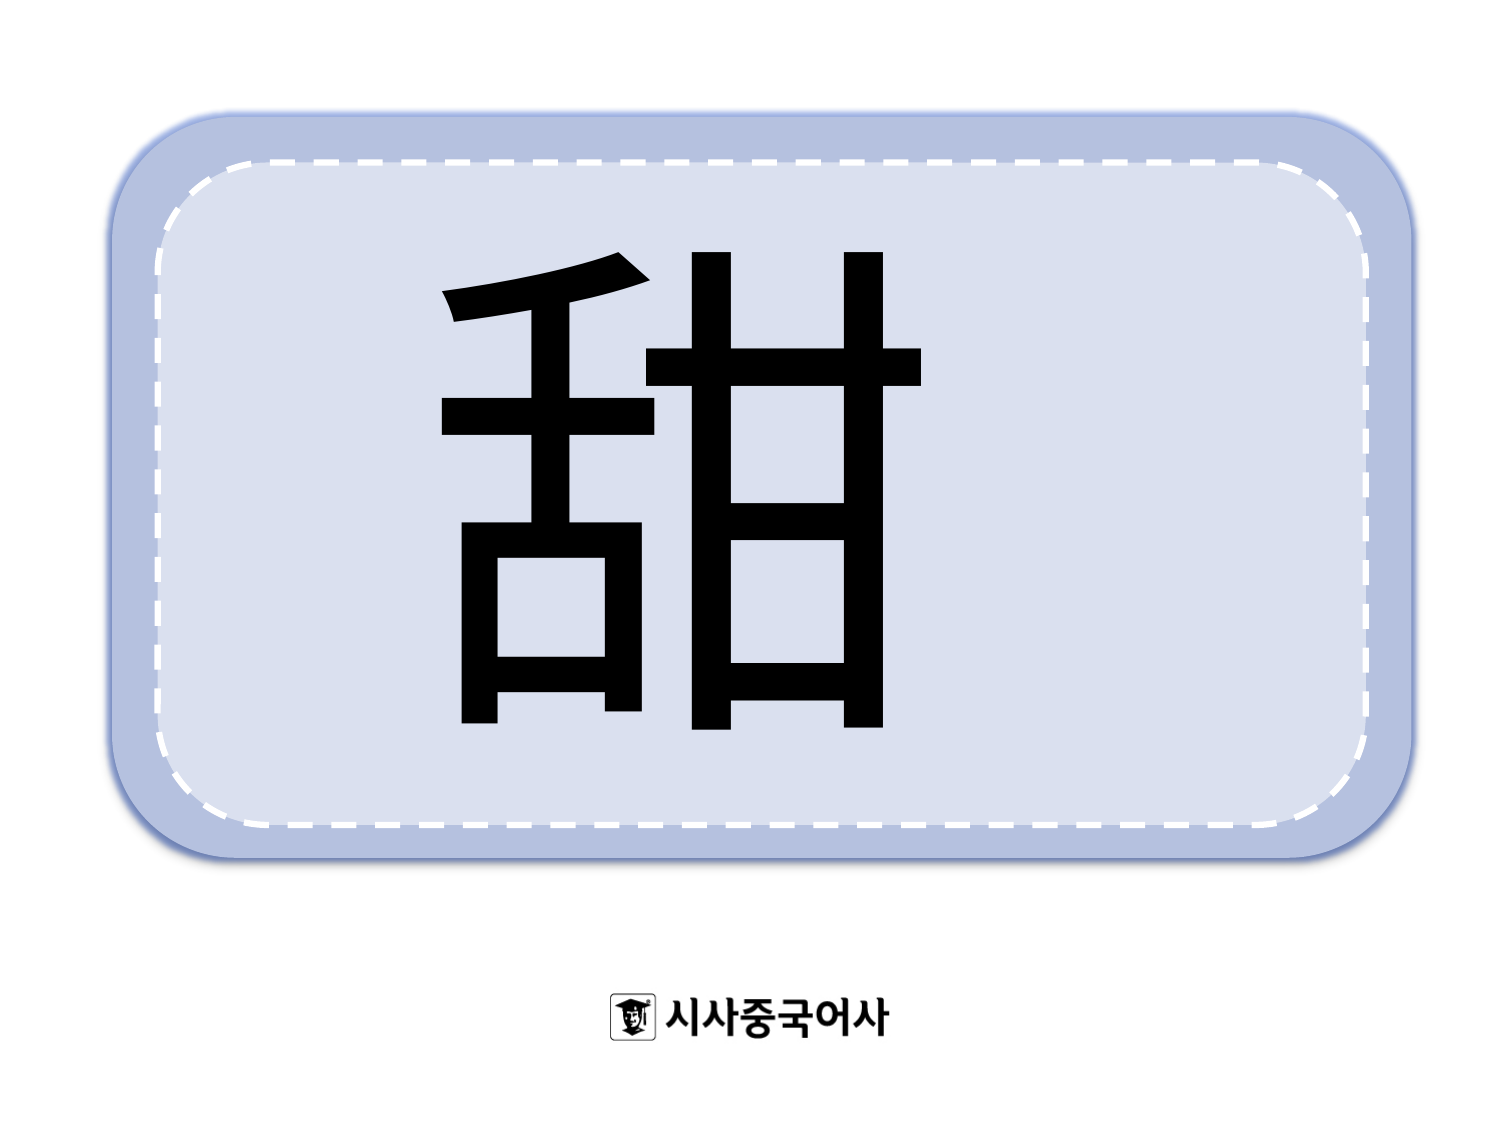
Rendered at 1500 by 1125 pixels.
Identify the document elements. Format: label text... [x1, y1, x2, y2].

text_box 甜 [135, 149, 1344, 812]
text_box [162, 160, 1371, 824]
picture [602, 987, 898, 1047]
